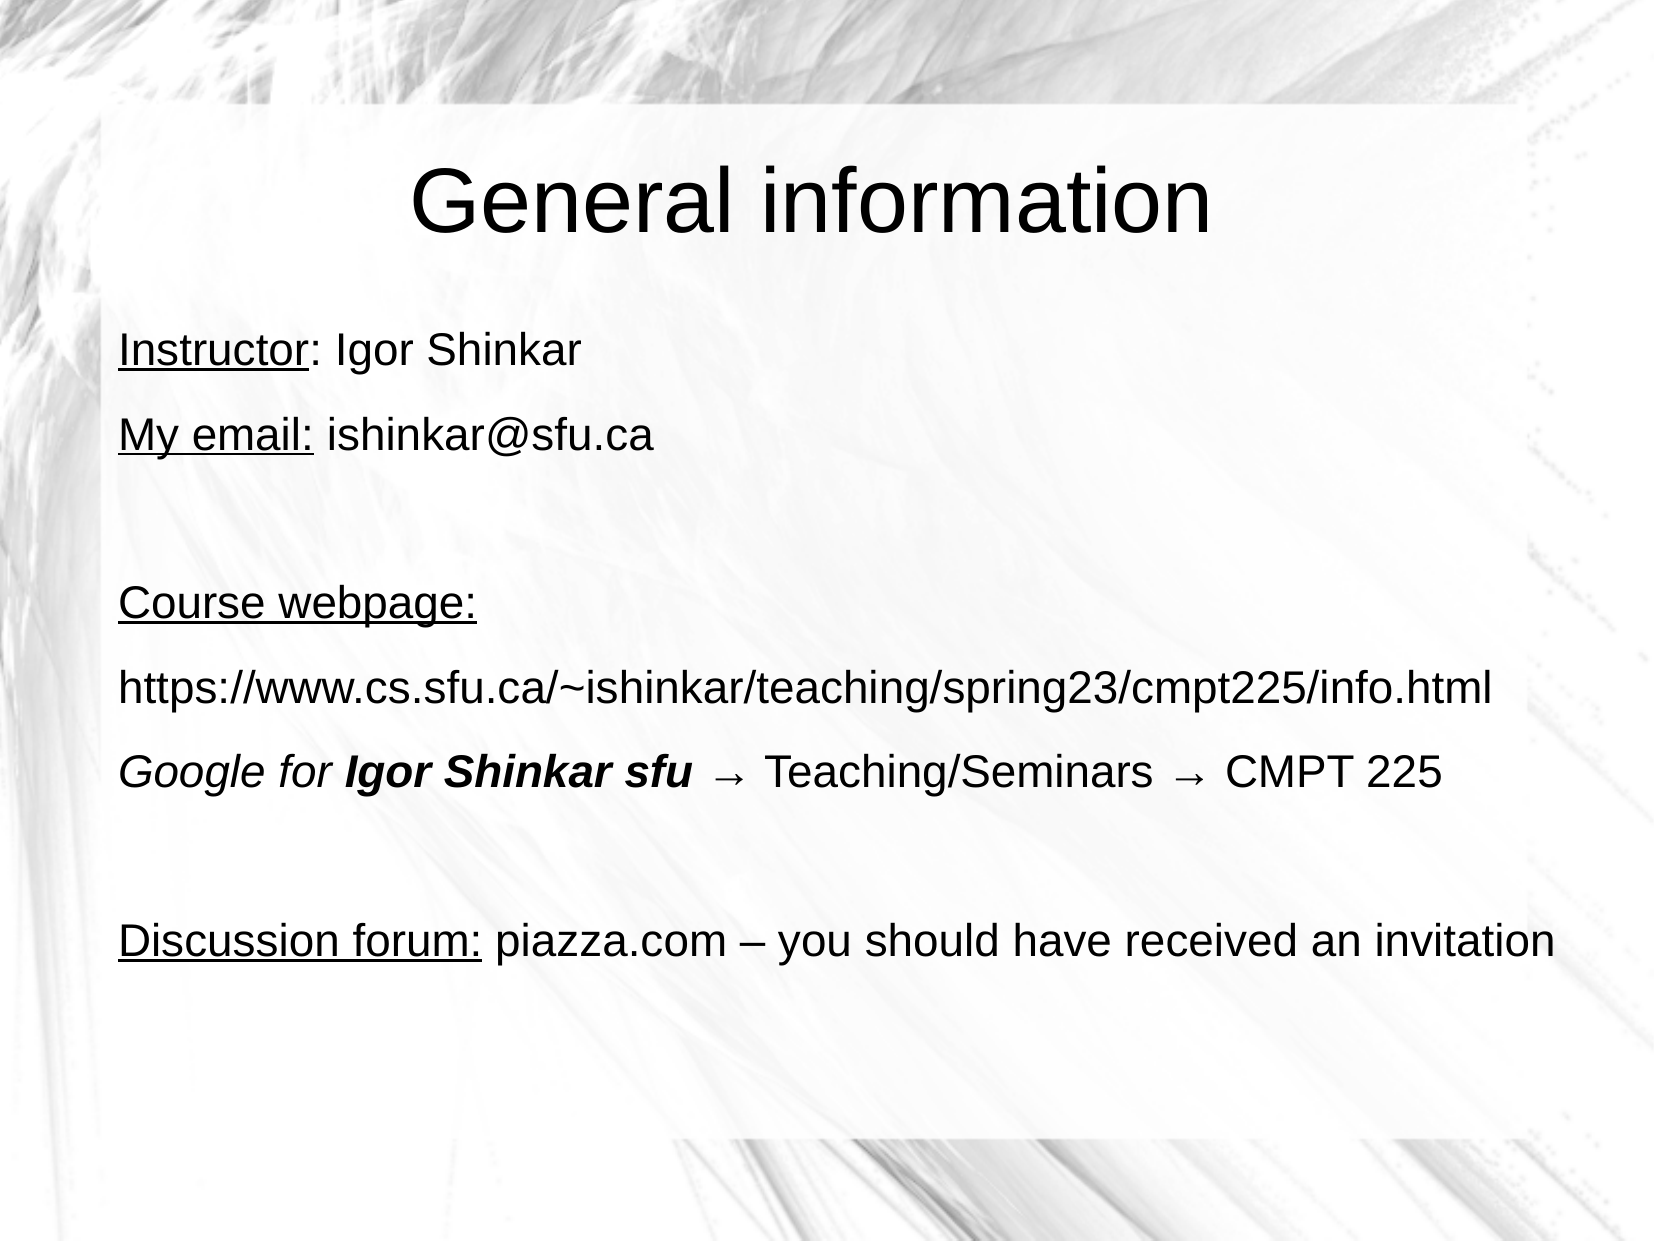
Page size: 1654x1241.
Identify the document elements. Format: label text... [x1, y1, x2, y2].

list Instructor: Igor Shinkar My email: ishinkar@sfu.ca Course webpage: https://www.cs.sfu.ca/~ishinkar/teaching/spring23/cmpt225/info.html Google for Igor Shinkar sfu → Teaching/Seminars → CMPT 225 Discussion forum: piazza.com – you should have received an invitation [118, 319, 1571, 1149]
title General information [118, 112, 1506, 281]
picture [0, 0, 1654, 1241]
